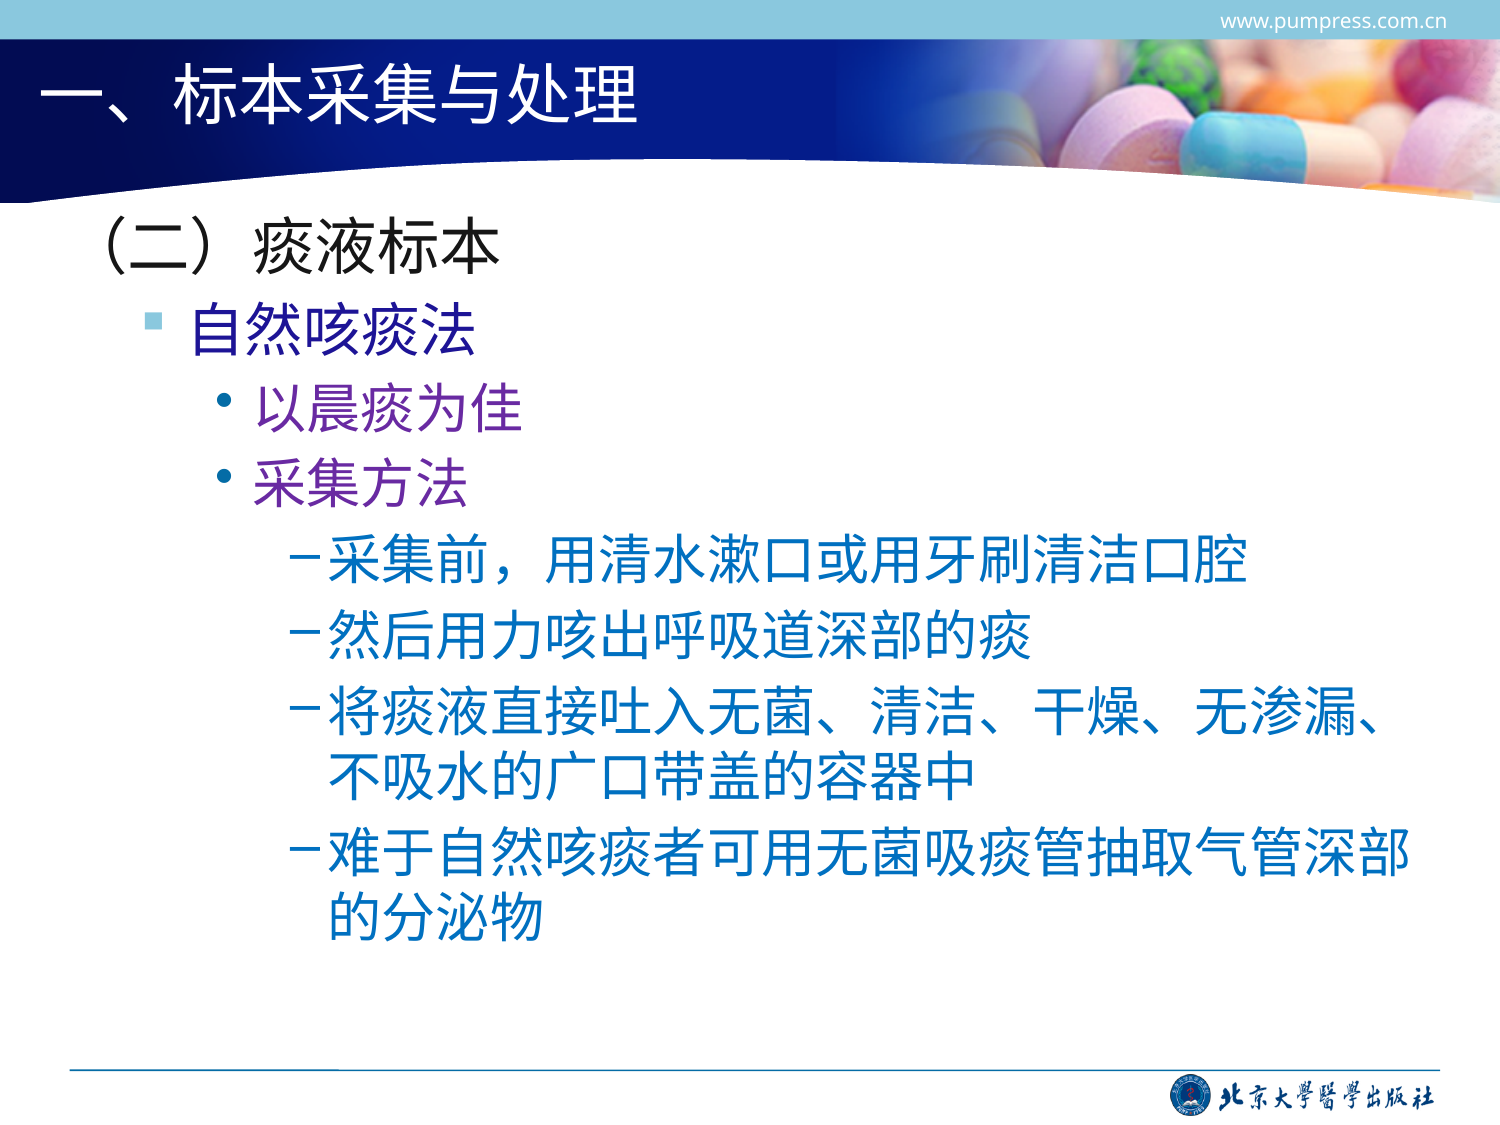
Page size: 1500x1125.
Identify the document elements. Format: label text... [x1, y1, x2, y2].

picture [0, 40, 1500, 203]
list （二）痰液标本 自然咳痰法 以晨痰为佳 采集方法 采集前，用清水漱口或用牙刷清洁口腔 然后用力咳出呼吸道深部的痰 将痰液直接吐入无菌、清洁、干燥、无渗漏、不吸水的广口带盖的容器中 难于自然咳痰者可用无菌吸痰管抽取气管深部的分泌物 [49, 198, 1463, 1026]
title 一、标本采集与处理 [23, 46, 1349, 140]
picture [1170, 1074, 1436, 1118]
slide_number www.pumpress.com.cn [1024, 0, 1463, 38]
